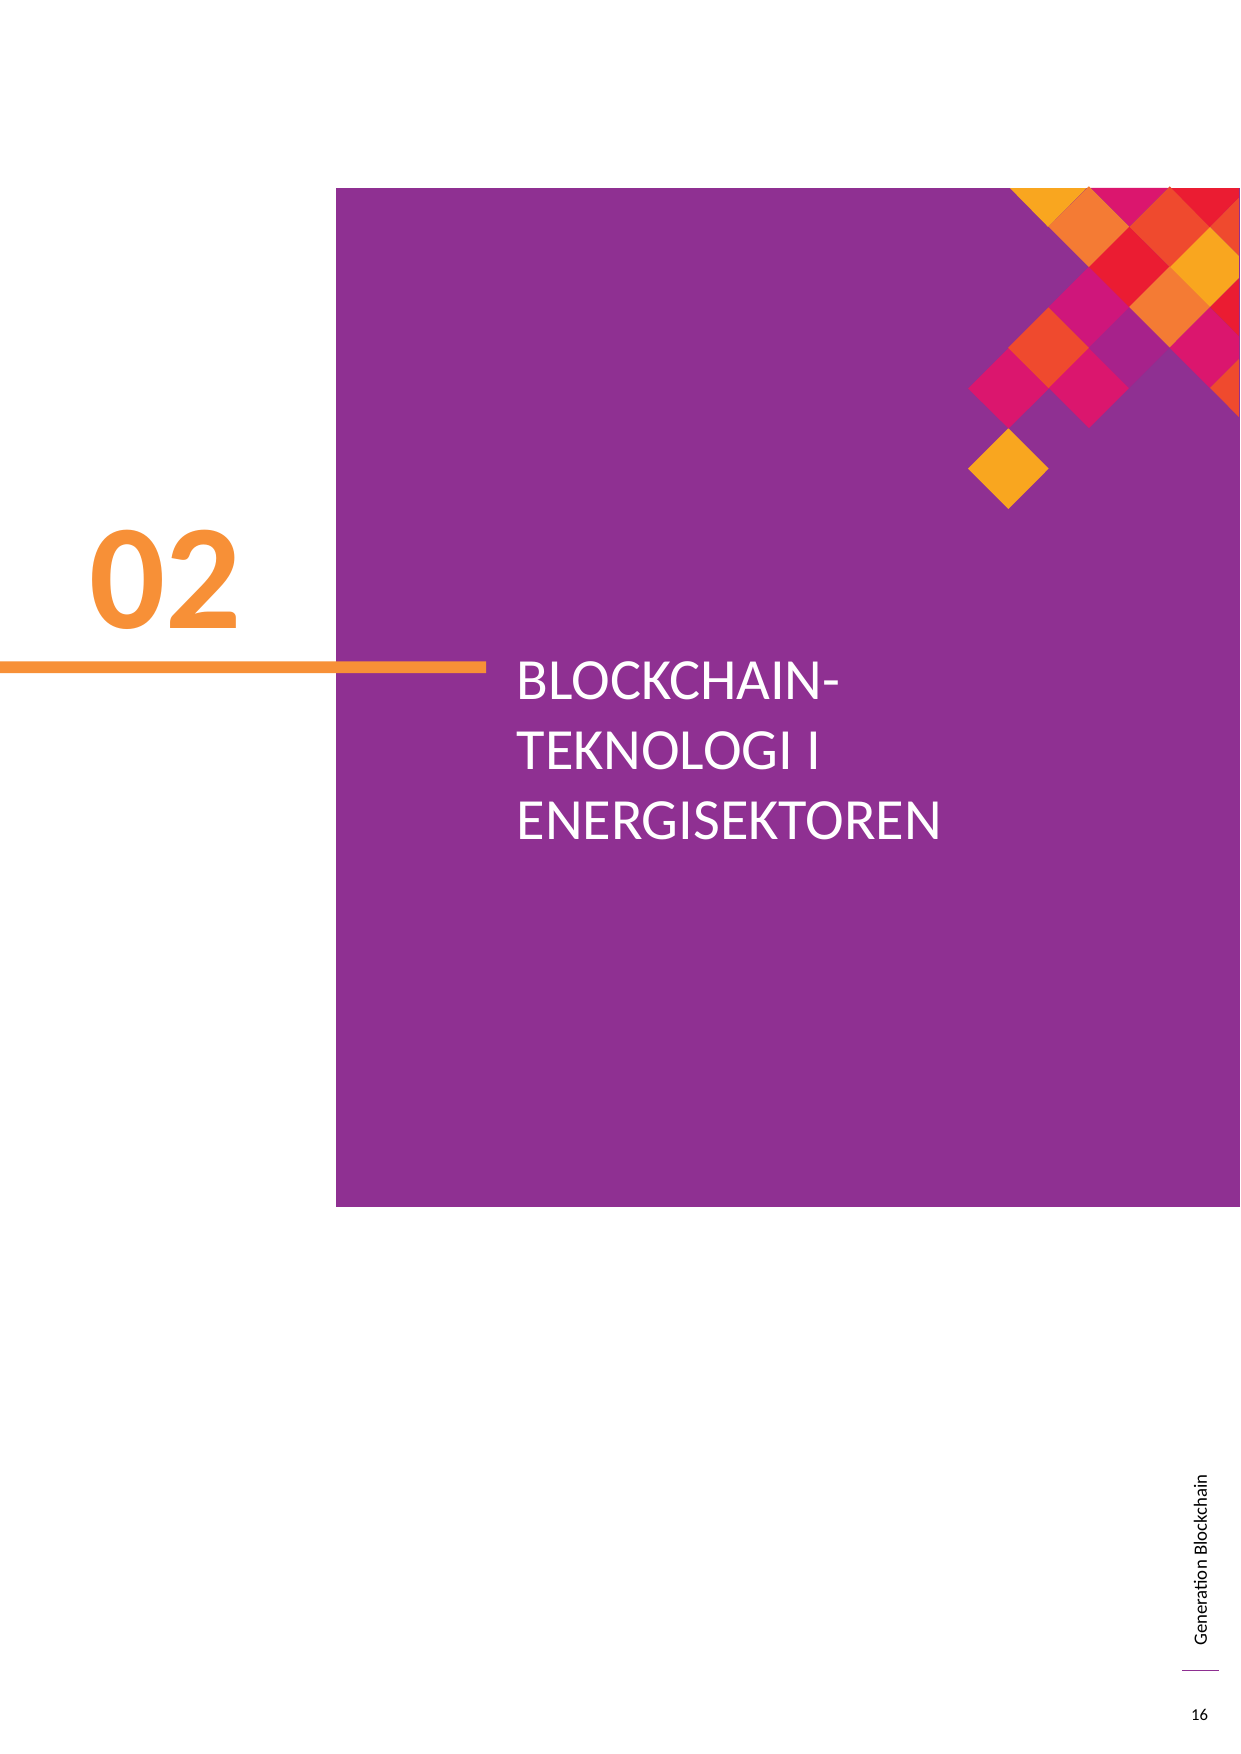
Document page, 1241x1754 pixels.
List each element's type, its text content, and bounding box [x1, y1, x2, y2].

list 02 [74, 471, 375, 727]
list BLOCKCHAIN-TEKNOLOGI I ENERGISEKTOREN [501, 634, 1074, 813]
slide_number 16 [1170, 1692, 1229, 1736]
